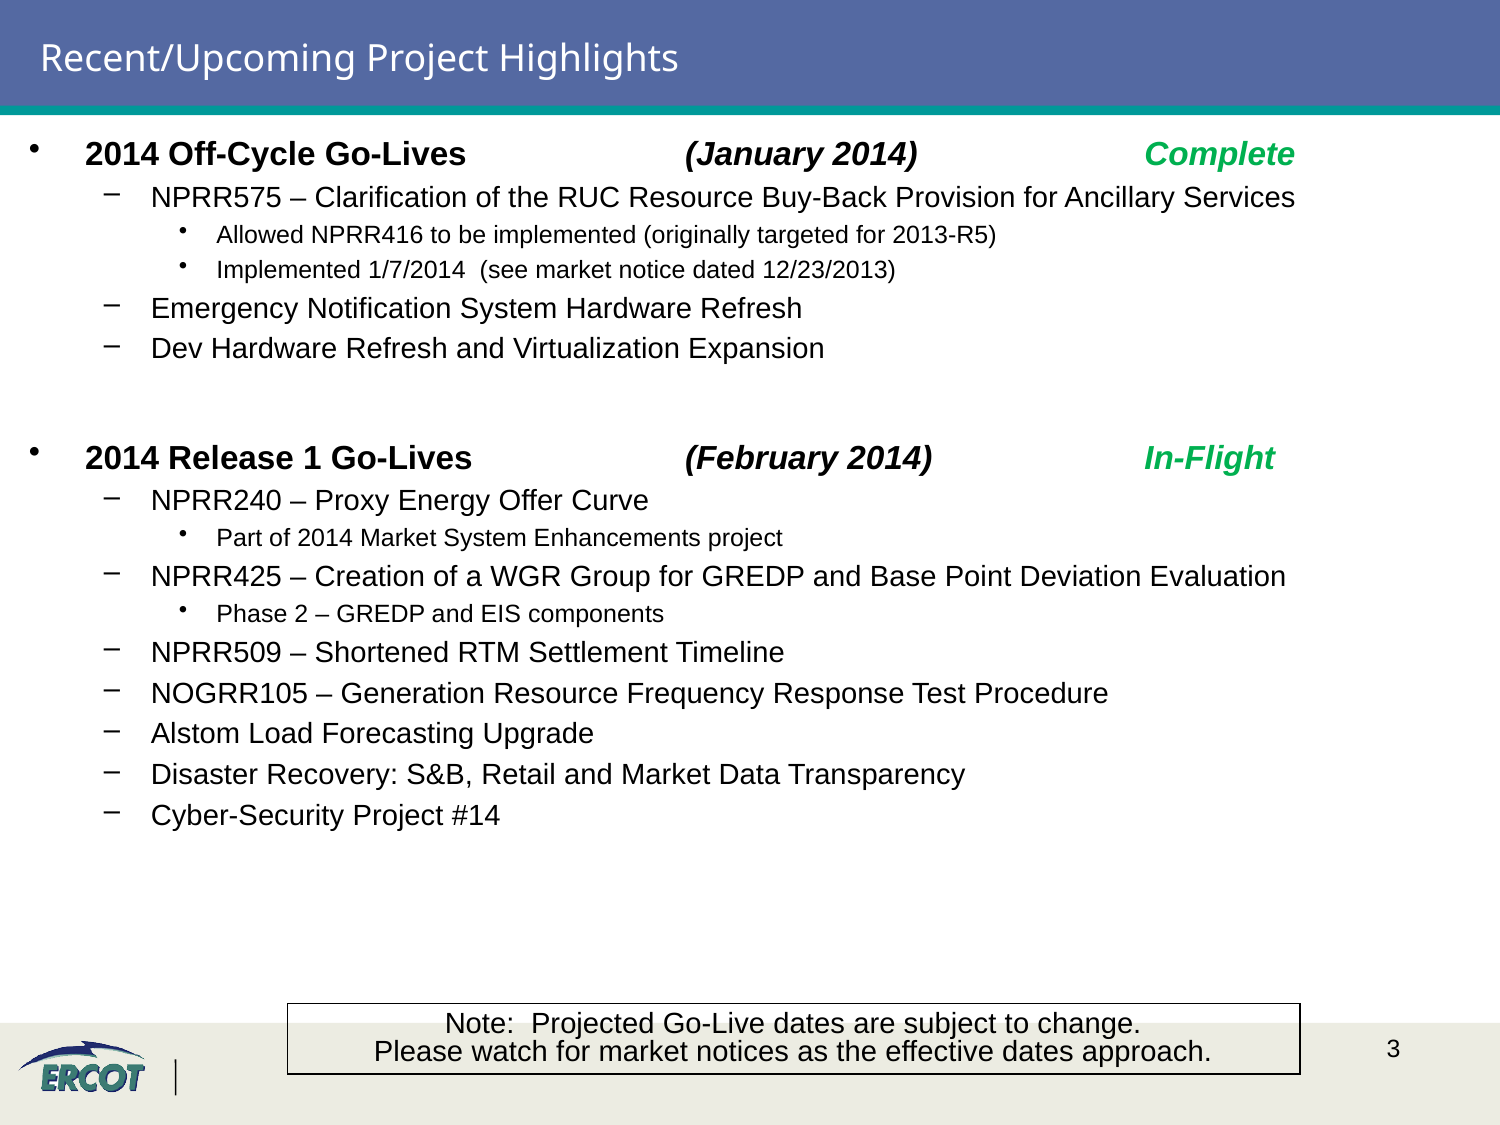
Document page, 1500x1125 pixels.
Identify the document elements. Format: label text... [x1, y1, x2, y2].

list 2014 Off-Cycle Go-Lives (January 2014) Complete NPRR575 – Clarification of the RUC Resource Buy-Back Provision for Ancillary Services Allowed NPRR416 to be implemented (originally targeted for 2013-R5) Implemented 1/7/2014 (see market notice dated 12/23/2013) Emergency Notification System Hardware Refresh Dev Hardware Refresh and Virtualization Expansion 2014 Release 1 Go-Lives (February 2014) In-Flight NPRR240 – Proxy Energy Offer Curve Part of 2014 Market System Enhancements project NPRR425 – Creation of a WGR Group for GREDP and Base Point Deviation Evaluation Phase 2 – GREDP and EIS components NPRR509 – Shortened RTM Settlement Timeline NOGRR105 – Generation Resource Frequency Response Test Procedure Alstom Load Forecasting Upgrade Disaster Recovery: S&B, Retail and Market Data Transparency Cyber-Security Project #14 [13, 125, 1489, 991]
text_box Note: Projected Go-Live dates are subject to change. Please watch for market notices as the effective dates approach. [287, 1003, 1300, 1074]
picture [10, 1031, 151, 1111]
title Recent/Upcoming Project Highlights [24, 0, 1175, 113]
